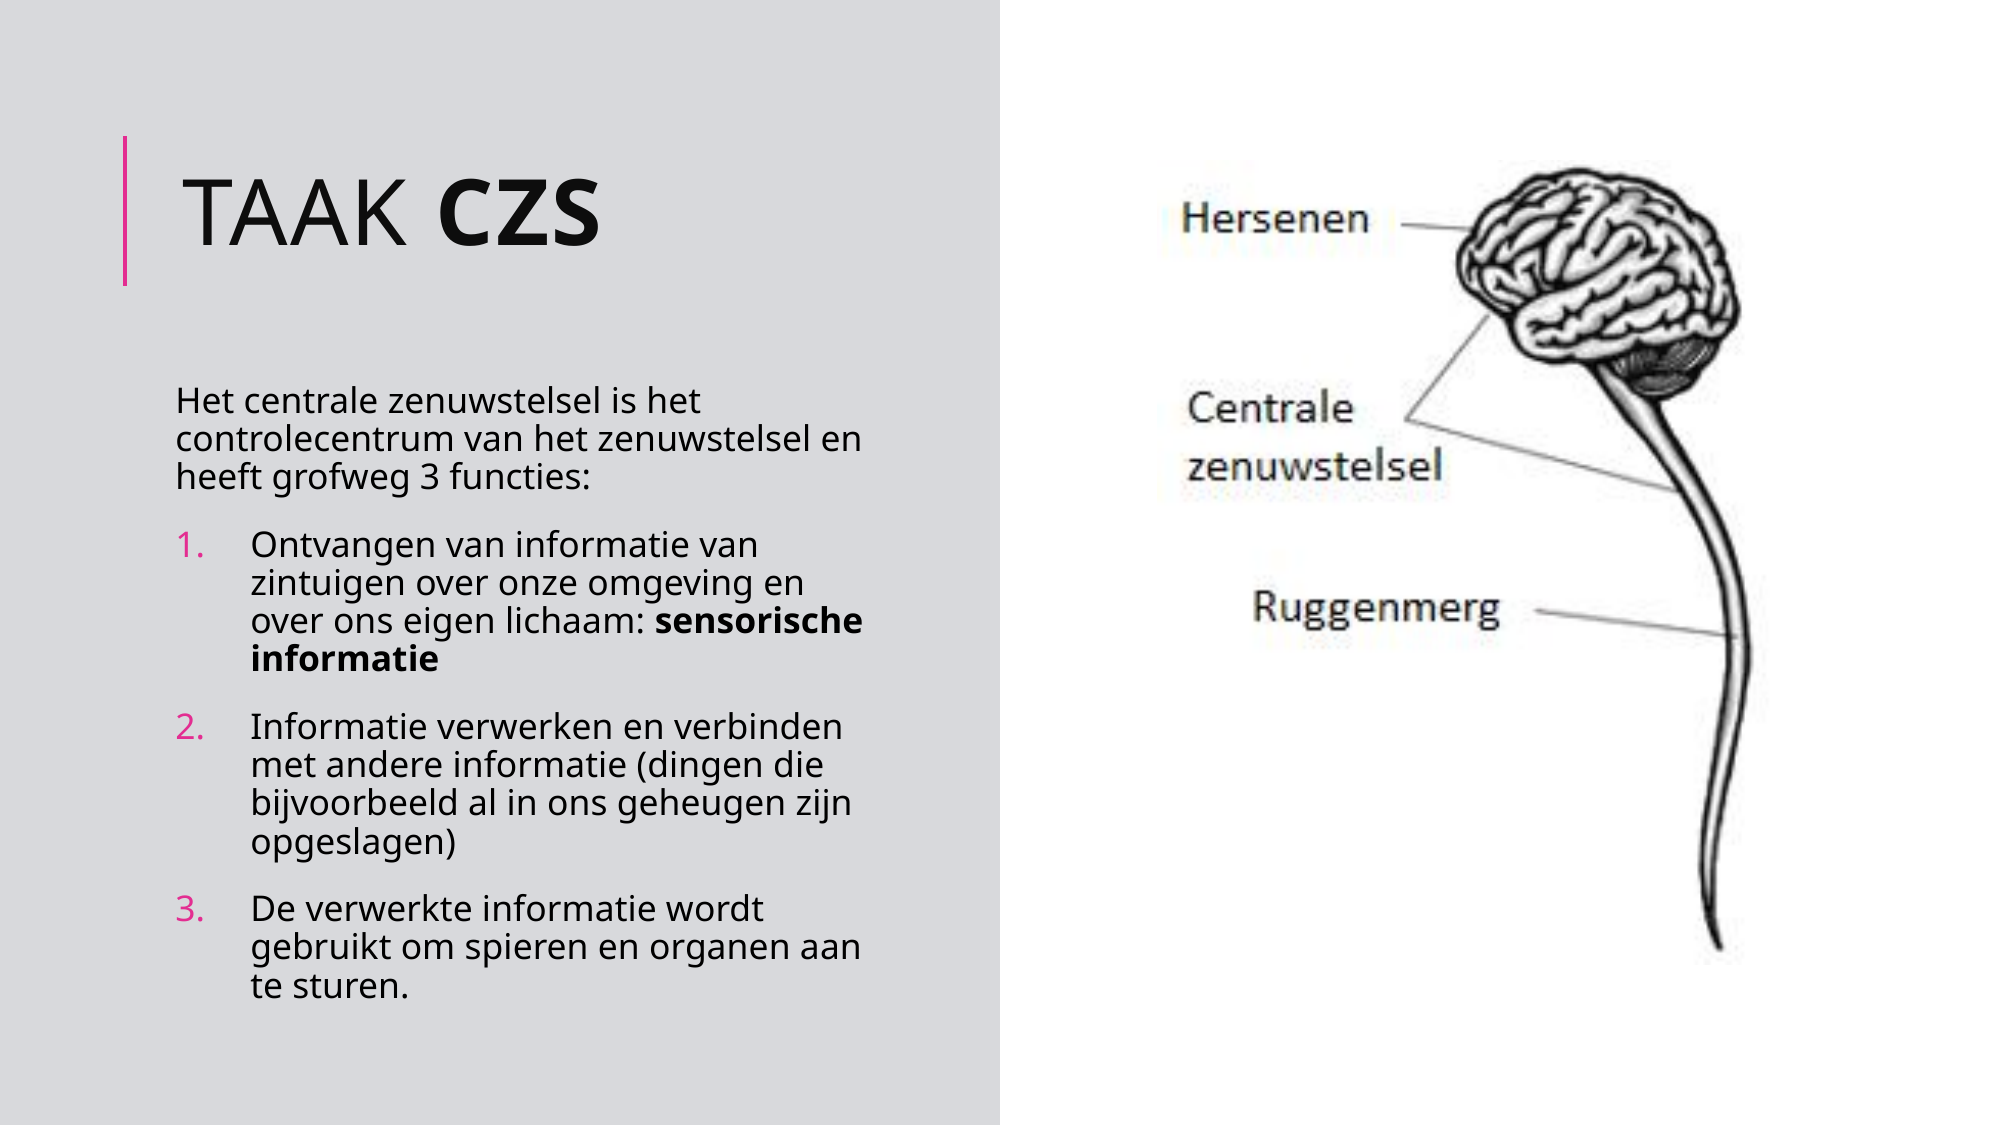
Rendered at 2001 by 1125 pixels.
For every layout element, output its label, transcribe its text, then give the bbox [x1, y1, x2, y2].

title Taak cZS [168, 75, 888, 363]
text_box [0, 0, 1002, 1125]
picture [1157, 160, 1843, 966]
list Het centrale zenuwstelsel is het controlecentrum van het zenuwstelsel en heeft grofweg 3 functies: Ontvangen van informatie van zintuigen over onze omgeving en over ons eigen lichaam: sensorische informatie Informatie verwerken en verbinden met andere informatie (dingen die bijvoorbeeld al in ons geheugen zijn opgeslagen) De verwerkte informatie wordt gebruikt om spieren en organen aan te sturen. [168, 375, 888, 1020]
